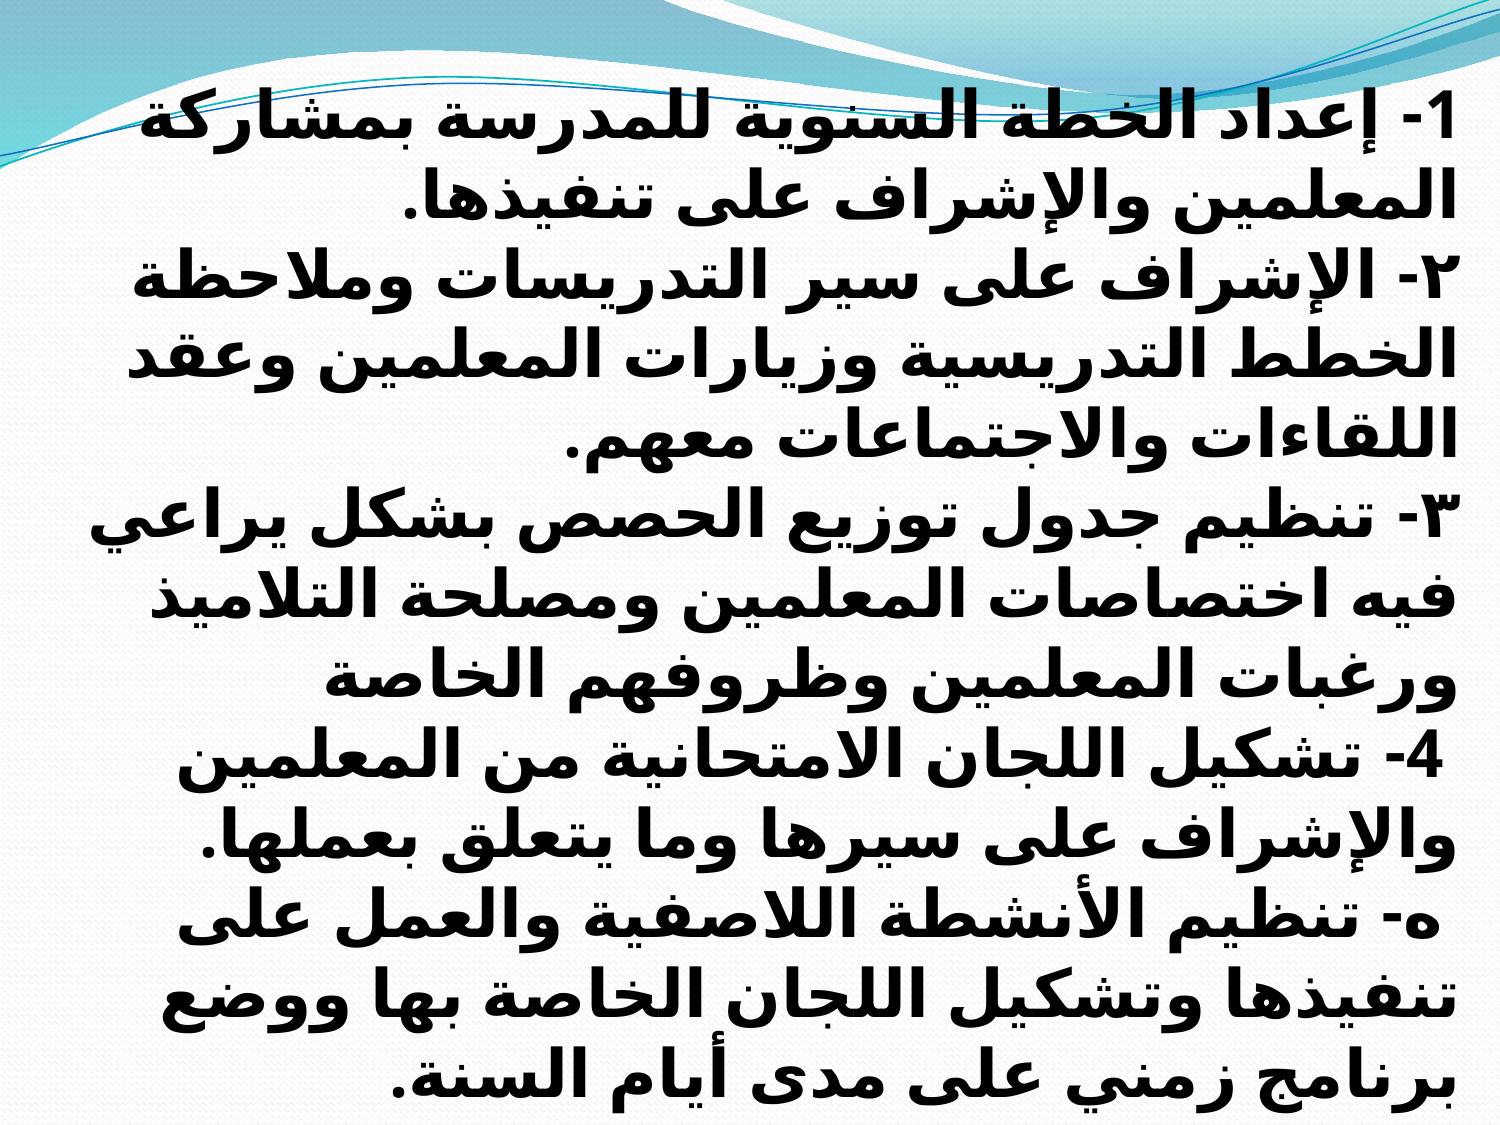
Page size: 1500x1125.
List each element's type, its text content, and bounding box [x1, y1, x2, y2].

text_box 1- إعداد الخطة السنوية للمدرسة بمشاركة المعلمين والإشراف على تنفيذها. ۲- الإشراف على سير التدريسات وملاحظة الخطط التدريسية وزيارات المعلمين وعقد اللقاءات والاجتماعات معهم. ٣- تنظيم جدول توزيع الحصص بشكل يراعي فيه اختصاصات المعلمين ومصلحة التلاميذ ورغبات المعلمين وظروفهم الخاصة 4- تشكيل اللجان الامتحانية من المعلمين والإشراف على سيرها وما يتعلق بعملها. ه- تنظيم الأنشطة اللاصفية والعمل على تنفيذها وتشكيل اللجان الخاصة بها ووضع برنامج زمني على مدى أيام السنة. [17, 19, 1477, 1119]
